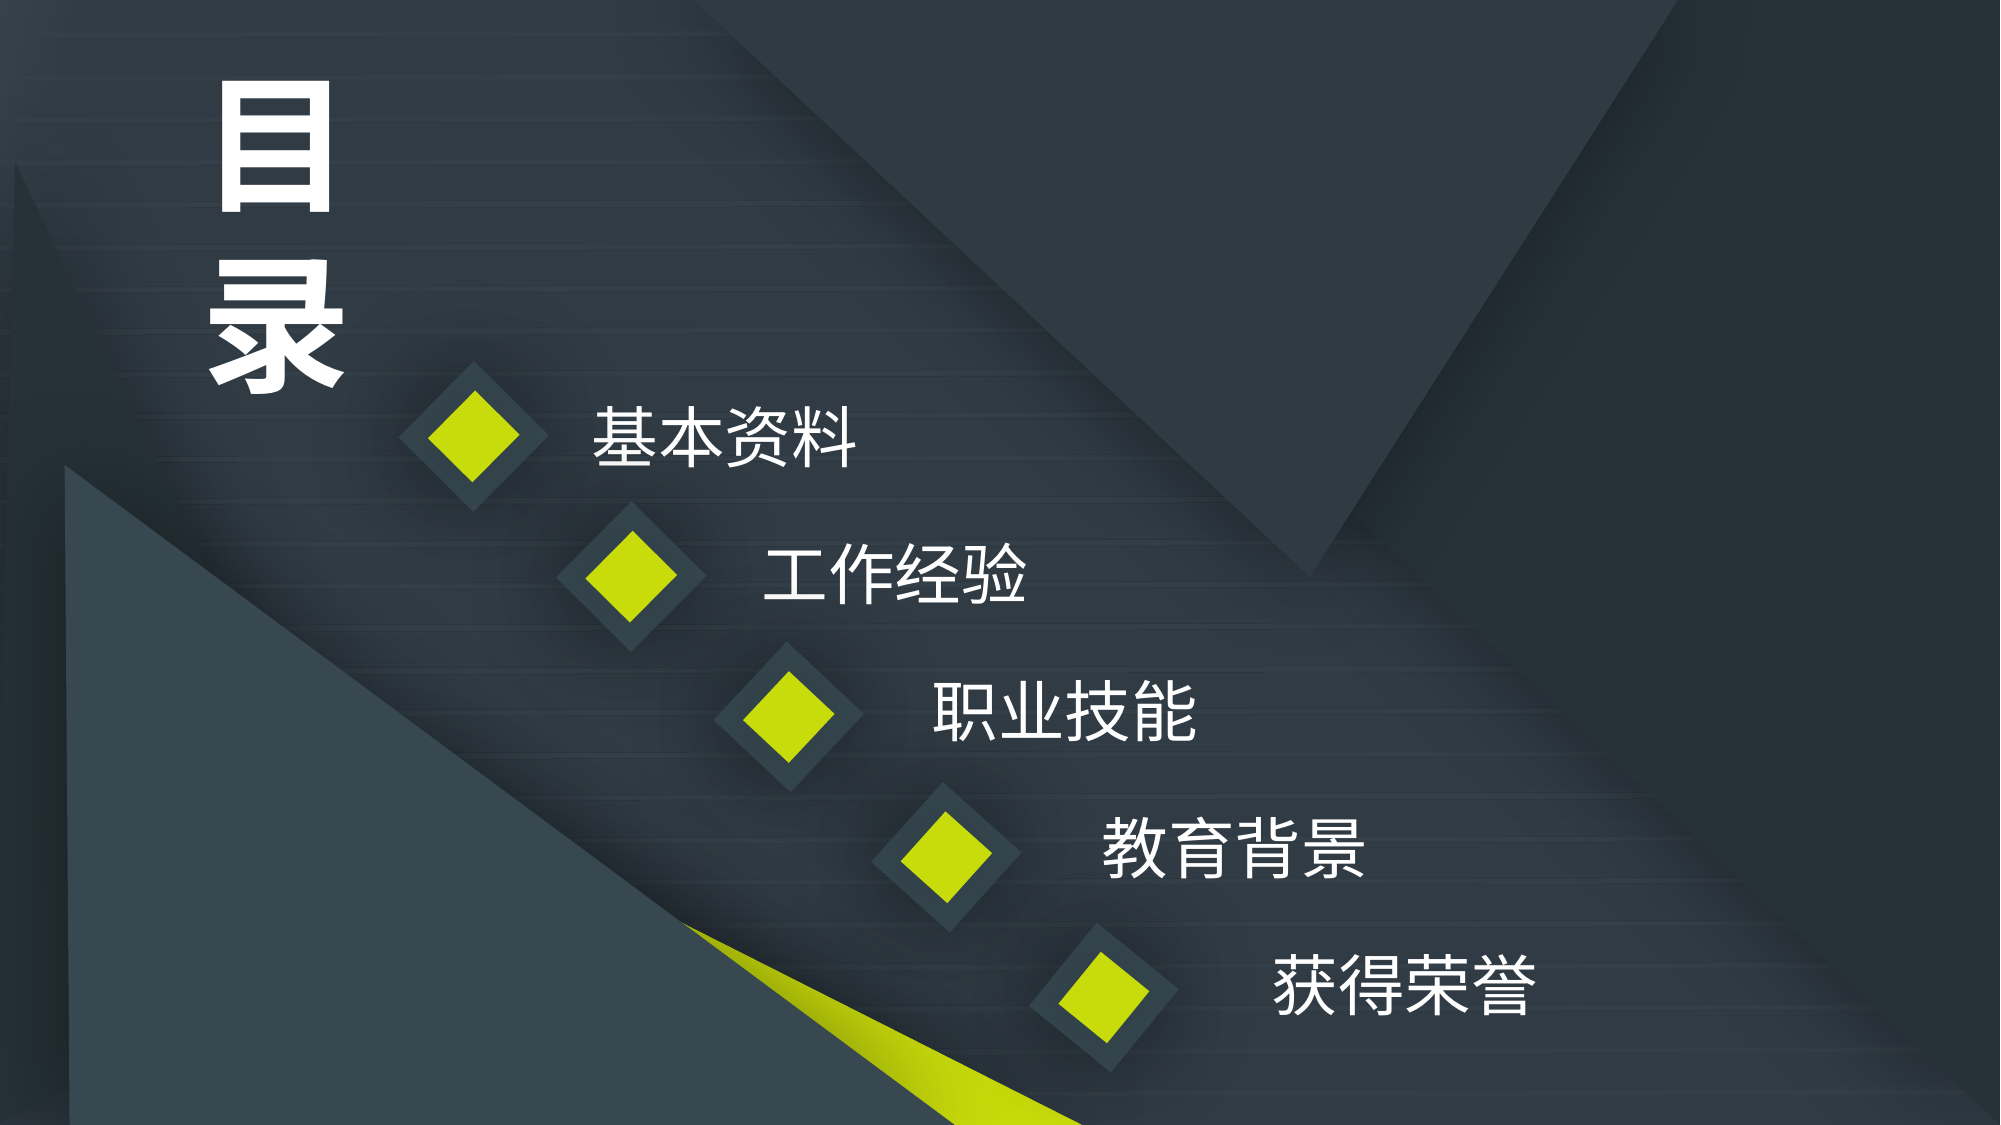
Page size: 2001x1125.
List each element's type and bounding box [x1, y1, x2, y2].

text_box [420, 382, 527, 491]
text_box [1051, 943, 1157, 1052]
text_box [578, 522, 685, 631]
text_box [735, 663, 842, 771]
text_box [893, 803, 1000, 911]
picture [0, 0, 2000, 1125]
